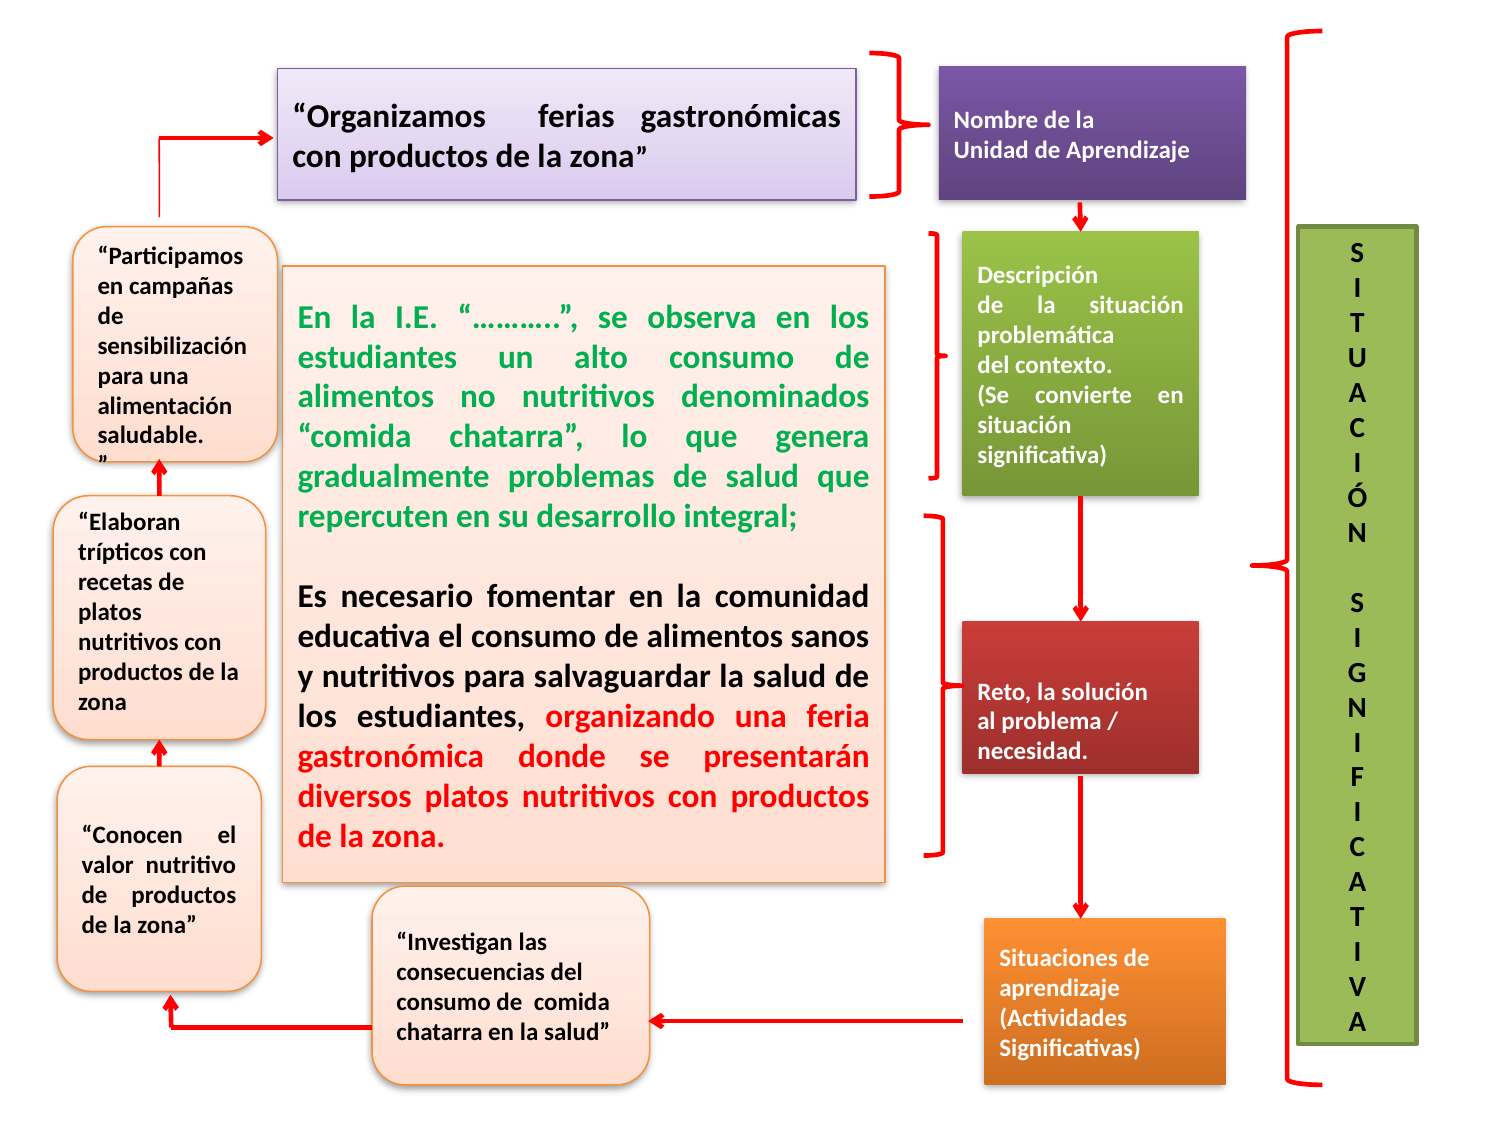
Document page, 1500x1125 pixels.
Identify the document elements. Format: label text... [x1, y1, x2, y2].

text_box [923, 515, 963, 857]
text_box “Elaboran trípticos con recetas de platos nutritivos con productos de la zona [52, 494, 267, 741]
text_box “Participamos en campañas de sensibilización para una alimentación saludable. ” [71, 225, 279, 463]
text_box [1251, 30, 1323, 1086]
text_box “Investigan las consecuencias del consumo de comida chatarra en la salud” [371, 885, 651, 1086]
text_box Descripción de la situación problemática del contexto. (Se convierte en situación significativa) [962, 231, 1199, 496]
text_box Situaciones de aprendizaje (Actividades Significativas) [984, 918, 1226, 1085]
text_box “Organizamos ferias gastronómicas con productos de la zona” [277, 68, 857, 201]
text_box Reto, la solución al problema / necesidad. [962, 621, 1199, 774]
text_box S I T U A C I Ó N S I G N I F I C A T I V A [1323, 224, 1419, 1046]
text_box “Conocen el valor nutritivo de productos de la zona” [56, 765, 263, 993]
text_box En la I.E. “………..”, se observa en los estudiantes un alto consumo de alimentos no nutritivos denominados “comida chatarra”, lo que genera gradualmente problemas de salud que repercuten en su desarrollo integral; Es necesario fomentar en la comunidad educativa el consumo de alimentos sanos y nutritivos para salvaguardar la salud de los estudiantes, organizando una feria gastronómica donde se presentarán diversos platos nutritivos con productos de la zona. [282, 265, 886, 883]
text_box [869, 52, 930, 198]
text_box Nombre de la Unidad de Aprendizaje [938, 66, 1247, 200]
text_box [928, 232, 947, 480]
